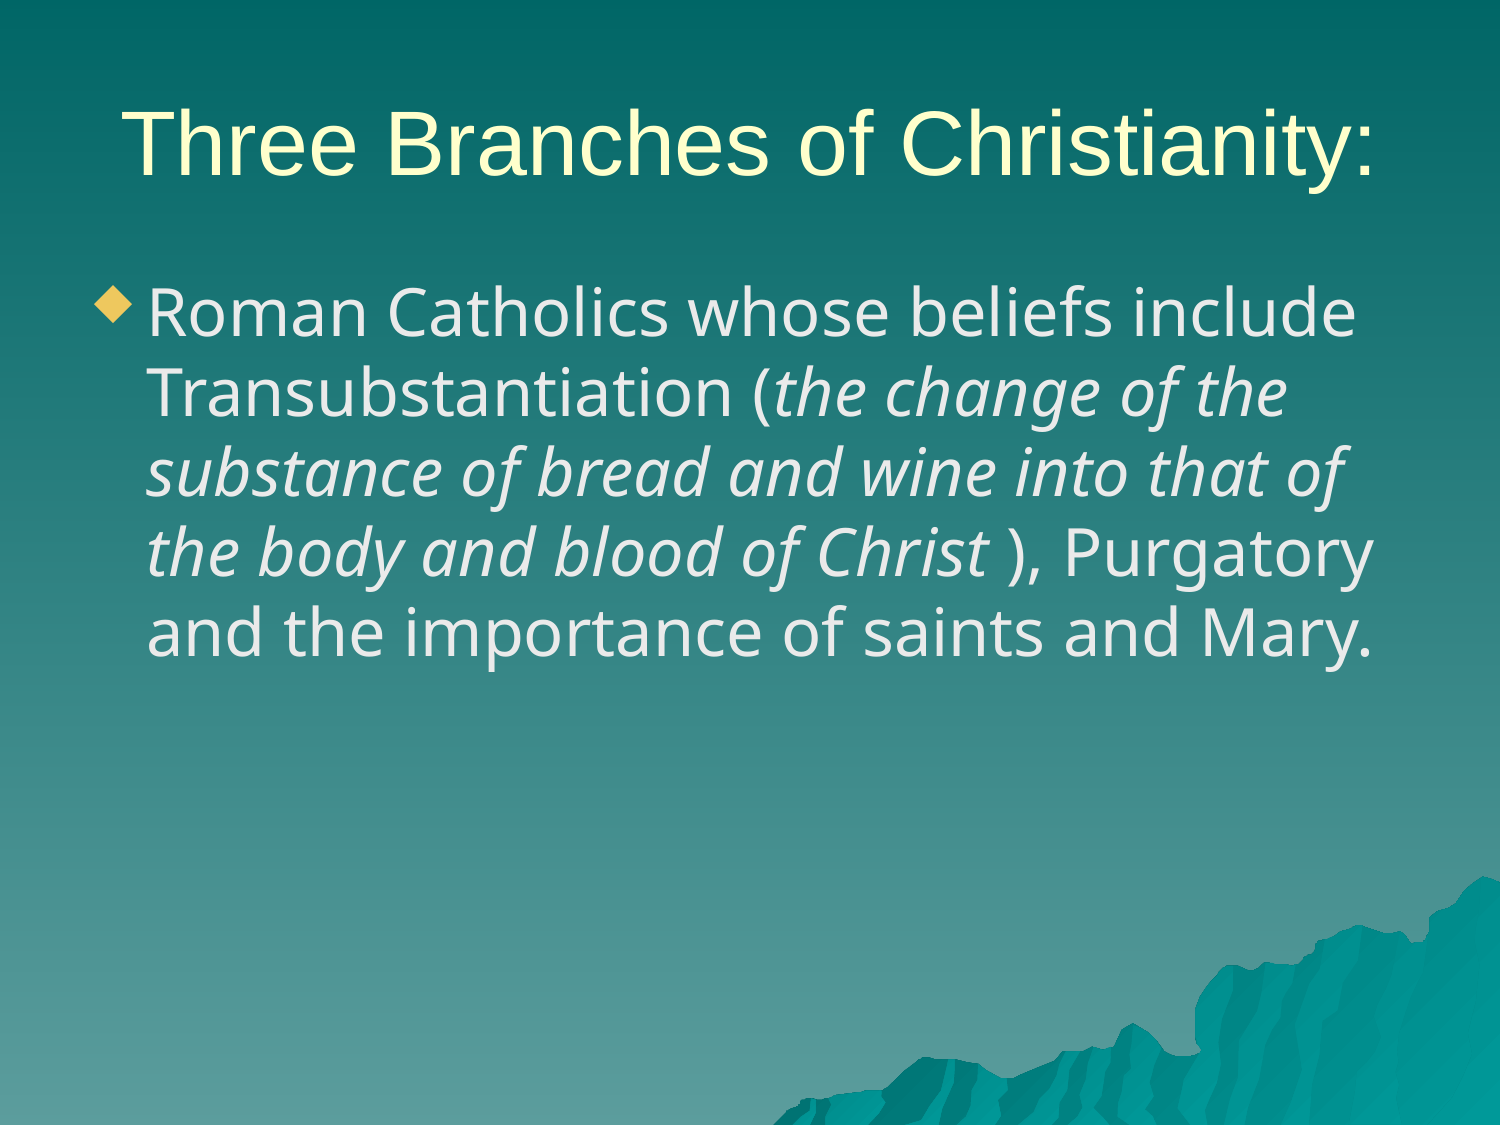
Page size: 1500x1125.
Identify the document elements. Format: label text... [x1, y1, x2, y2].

list Roman Catholics whose beliefs include Transubstantiation (the change of the substance of bread and wine into that of the body and blood of Christ ), Purgatory and the importance of saints and Mary. [74, 262, 1426, 1006]
title Three Branches of Christianity: [74, 45, 1426, 233]
